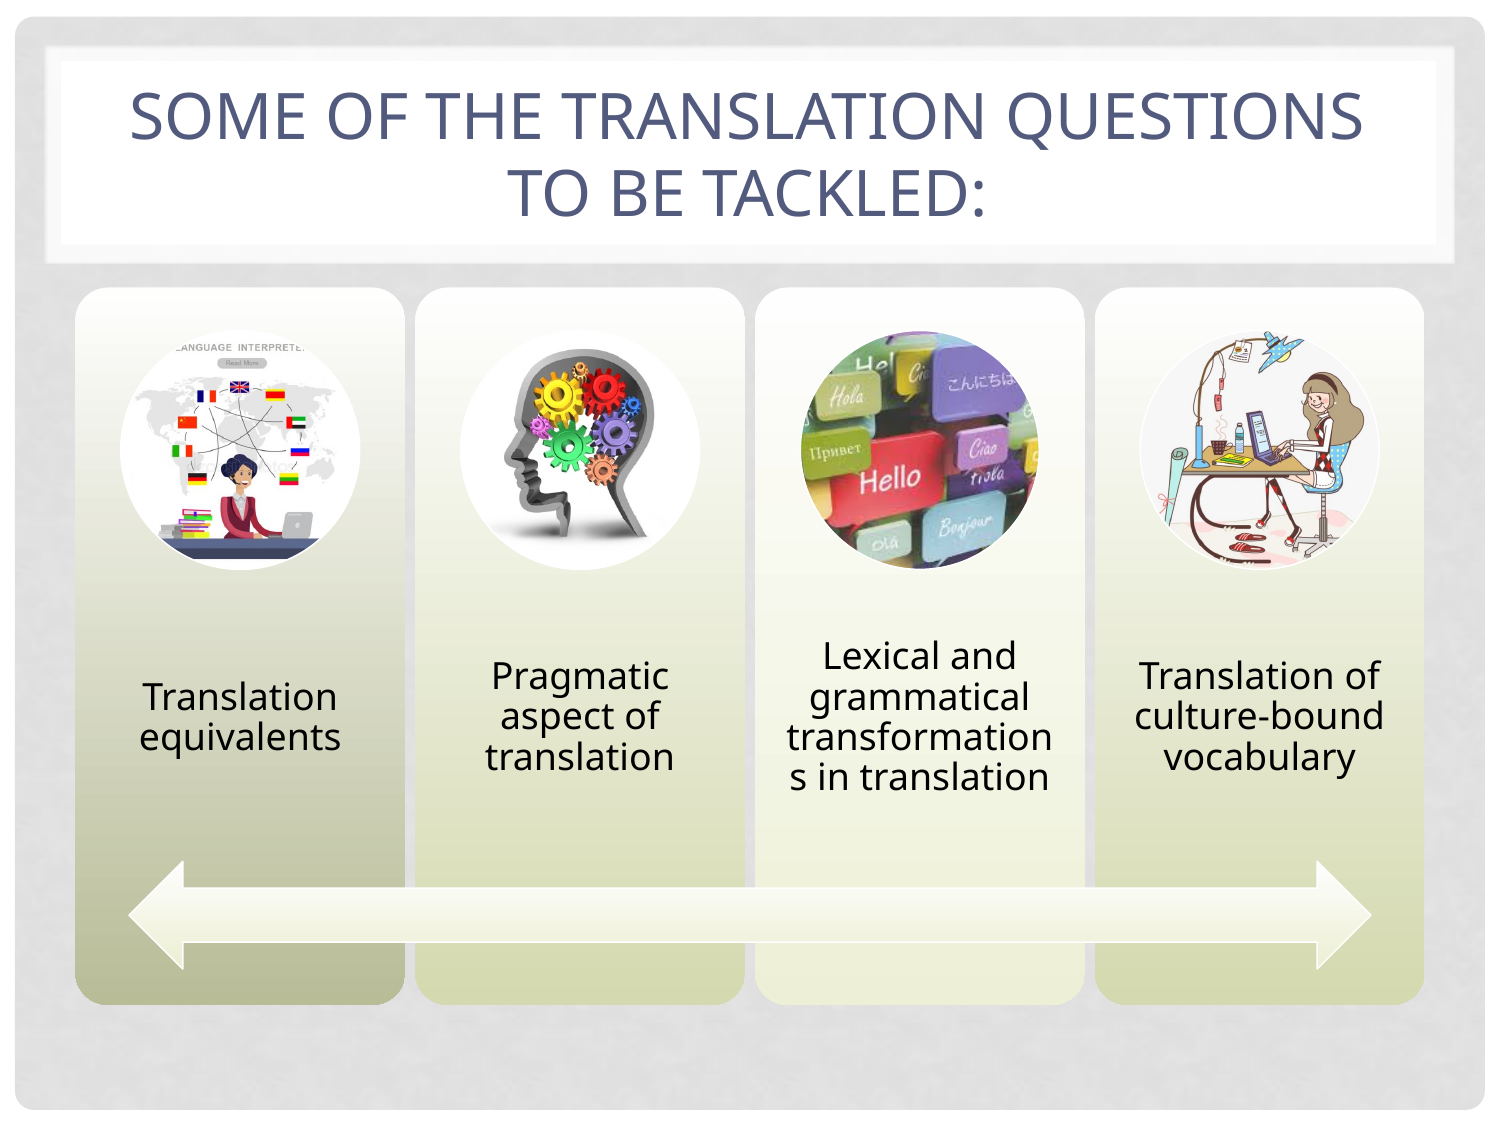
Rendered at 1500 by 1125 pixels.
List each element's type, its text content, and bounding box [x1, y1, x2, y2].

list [74, 287, 1426, 1006]
title Some of the translation questions to be tackled: [69, 66, 1425, 238]
